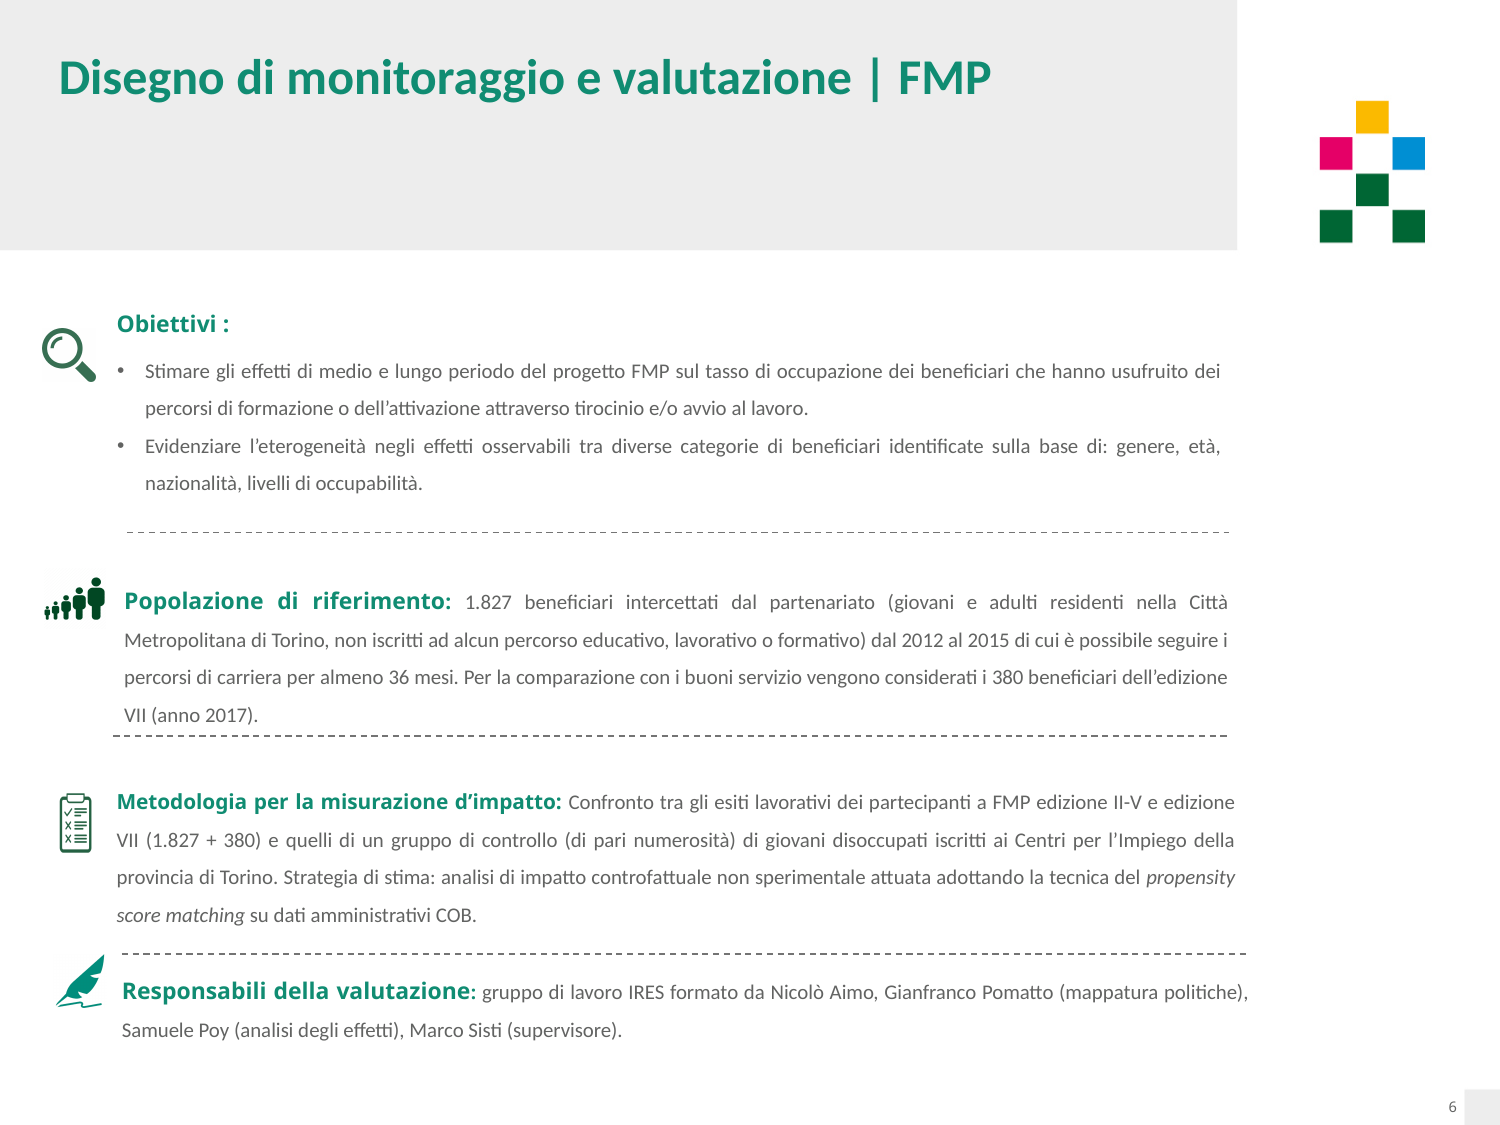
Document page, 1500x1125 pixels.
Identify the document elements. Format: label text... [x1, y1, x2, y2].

text_box Stimare gli effetti di medio e lungo periodo del progetto FMP sul tasso di occupazione dei beneficiari che hanno usufruito dei percorsi di formazione o dell’attivazione attraverso tirocinio e/o avvio al lavoro. Evidenziare l’eterogeneità negli effetti osservabili tra diverse categorie di beneficiari identificate sulla base di: genere, età, nazionalità, livelli di occupabilità. [117, 390, 1222, 551]
text_box Responsabili della valutazione: gruppo di lavoro IRES formato da Nicolò Aimo, Gianfranco Pomatto (mappatura politiche), Samuele Poy (analisi degli effetti), Marco Sisti (supervisore). [121, 966, 1250, 1042]
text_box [52, 775, 1236, 925]
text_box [42, 299, 1450, 382]
text_box Disegno di monitoraggio e valutazione | FMP [43, 36, 1293, 114]
picture [0, 0, 1500, 1125]
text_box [43, 568, 1229, 754]
